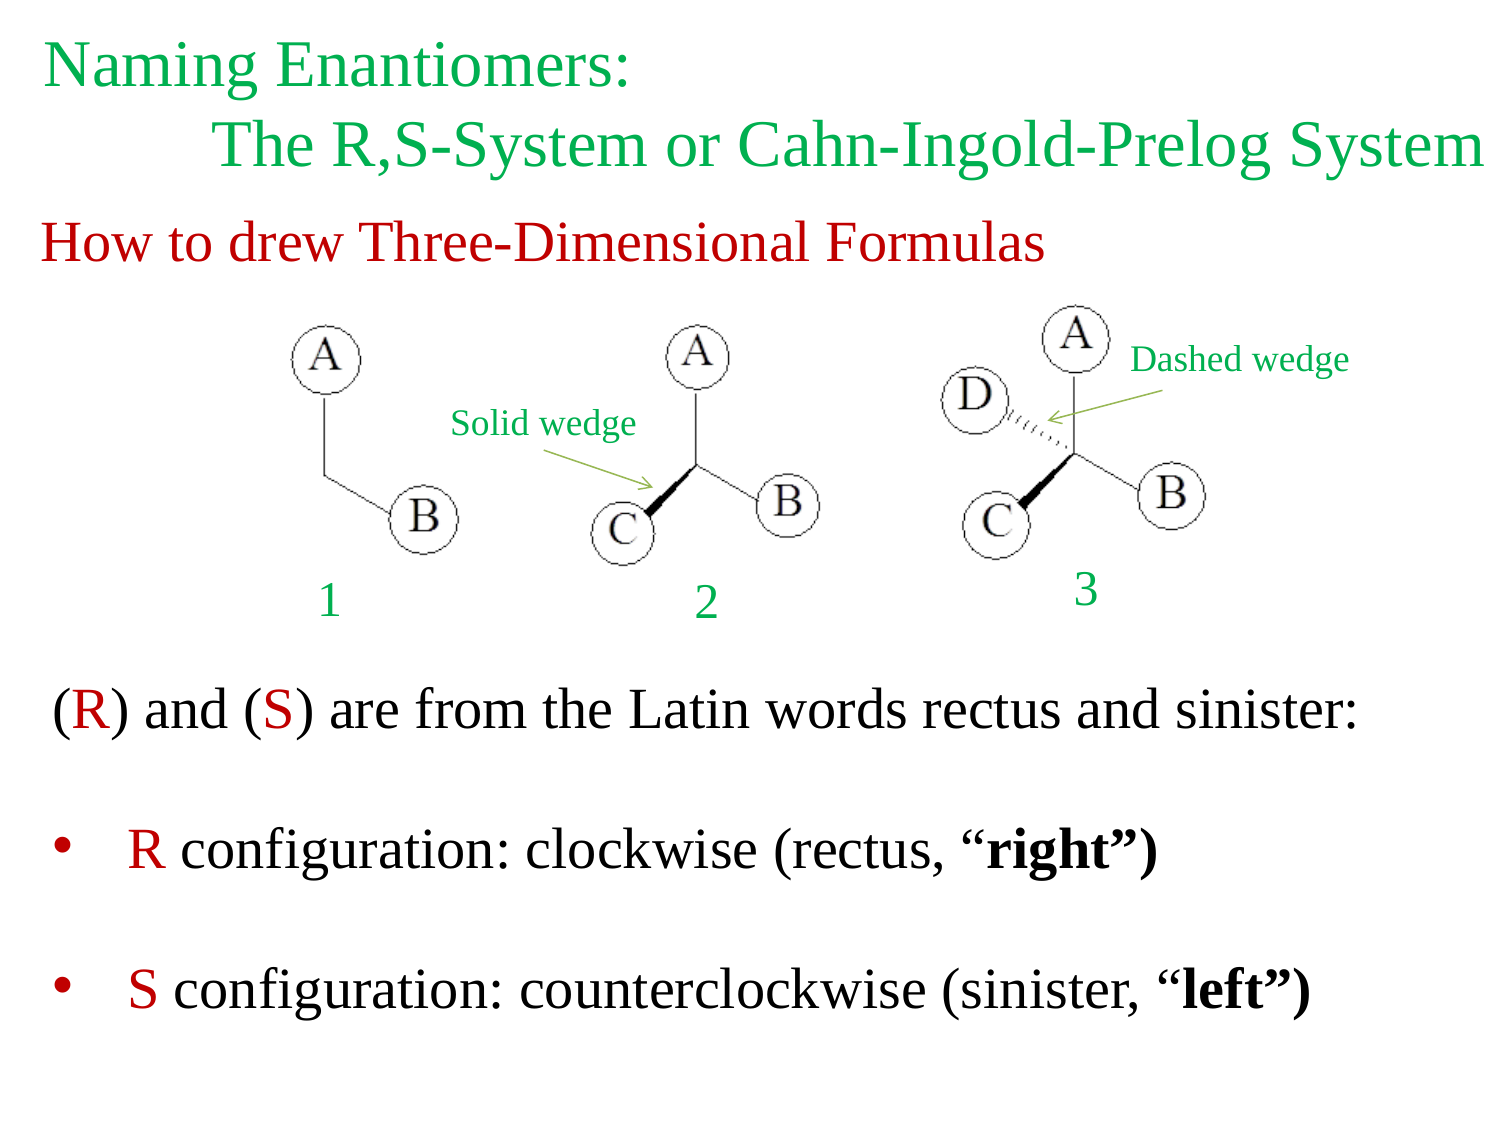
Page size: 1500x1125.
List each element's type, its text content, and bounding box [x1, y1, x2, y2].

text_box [289, 303, 1212, 637]
text_box Naming Enantiomers: The R,S-System or Cahn-Ingold-Prelog System [29, 12, 1500, 188]
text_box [1047, 390, 1163, 421]
text_box (R) and (S) are from the Latin words rectus and sinister: R configuration: clockwise (rectus, “right”) S configuration: counterclockwise (sinister, “left”) [37, 662, 1500, 1028]
text_box How to drew Three-Dimensional Formulas [25, 195, 1062, 281]
text_box Dashed wedge [1216, 326, 1366, 387]
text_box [543, 450, 654, 488]
